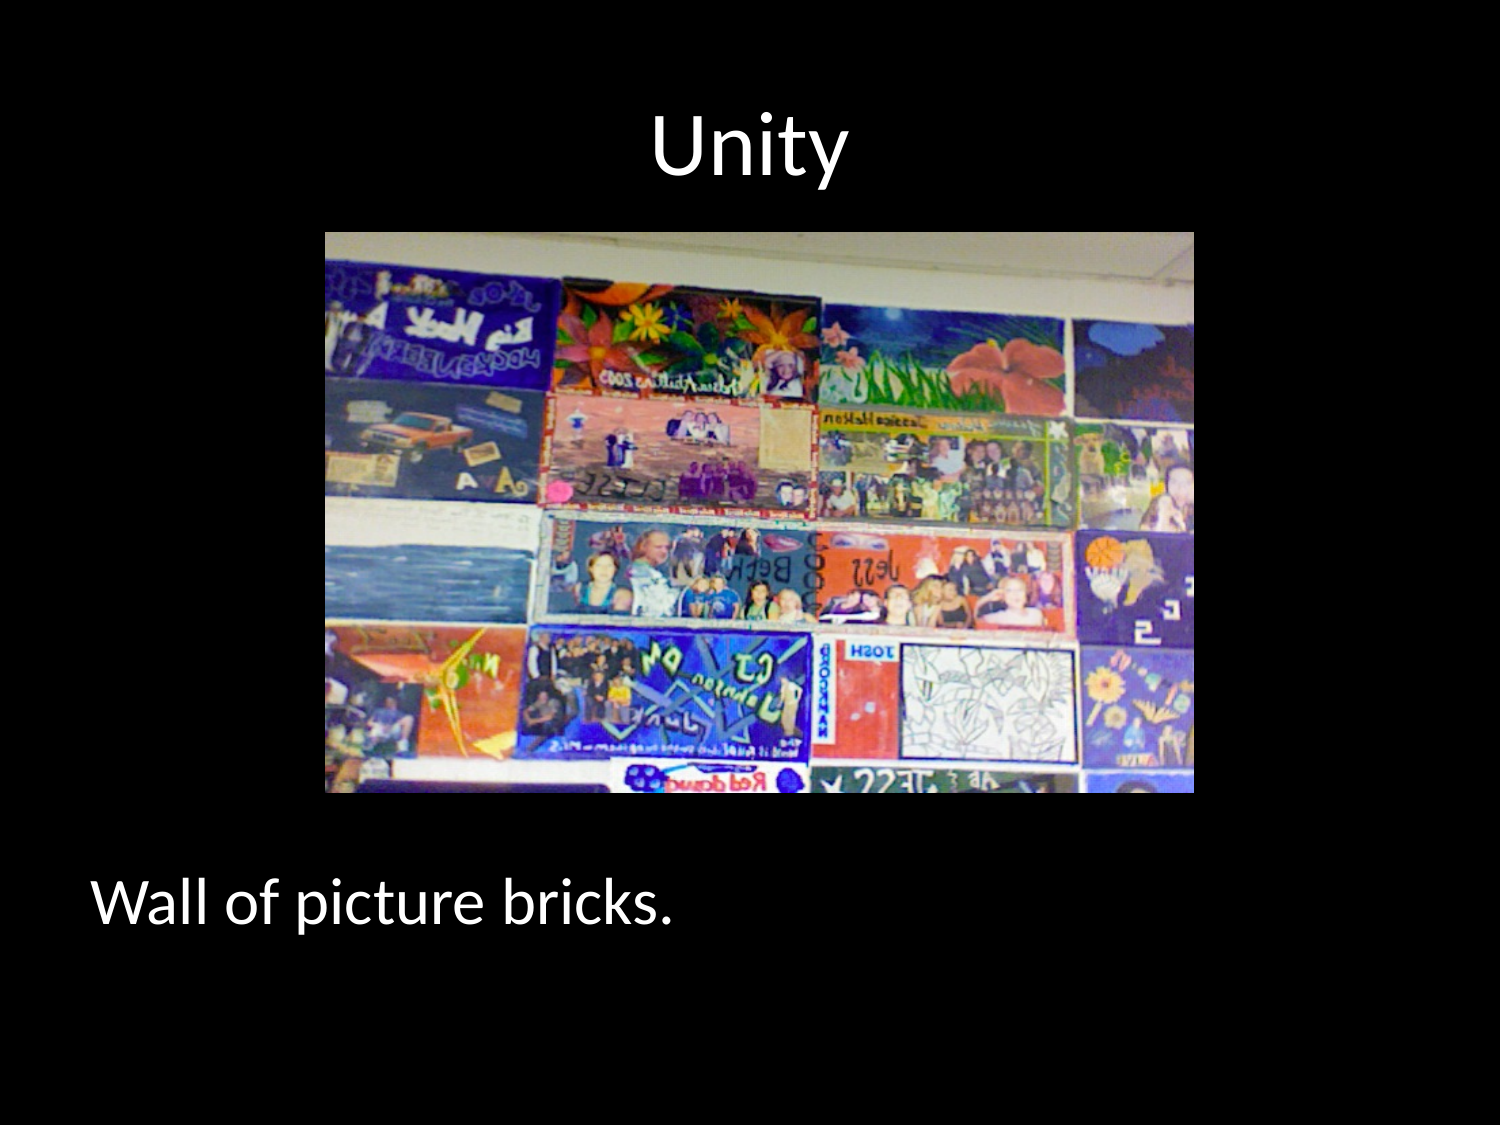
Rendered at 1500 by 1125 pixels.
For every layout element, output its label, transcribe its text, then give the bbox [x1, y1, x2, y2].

picture [325, 232, 1194, 794]
list Wall of picture bricks. [75, 850, 1425, 1005]
title Unity [75, 45, 1425, 233]
